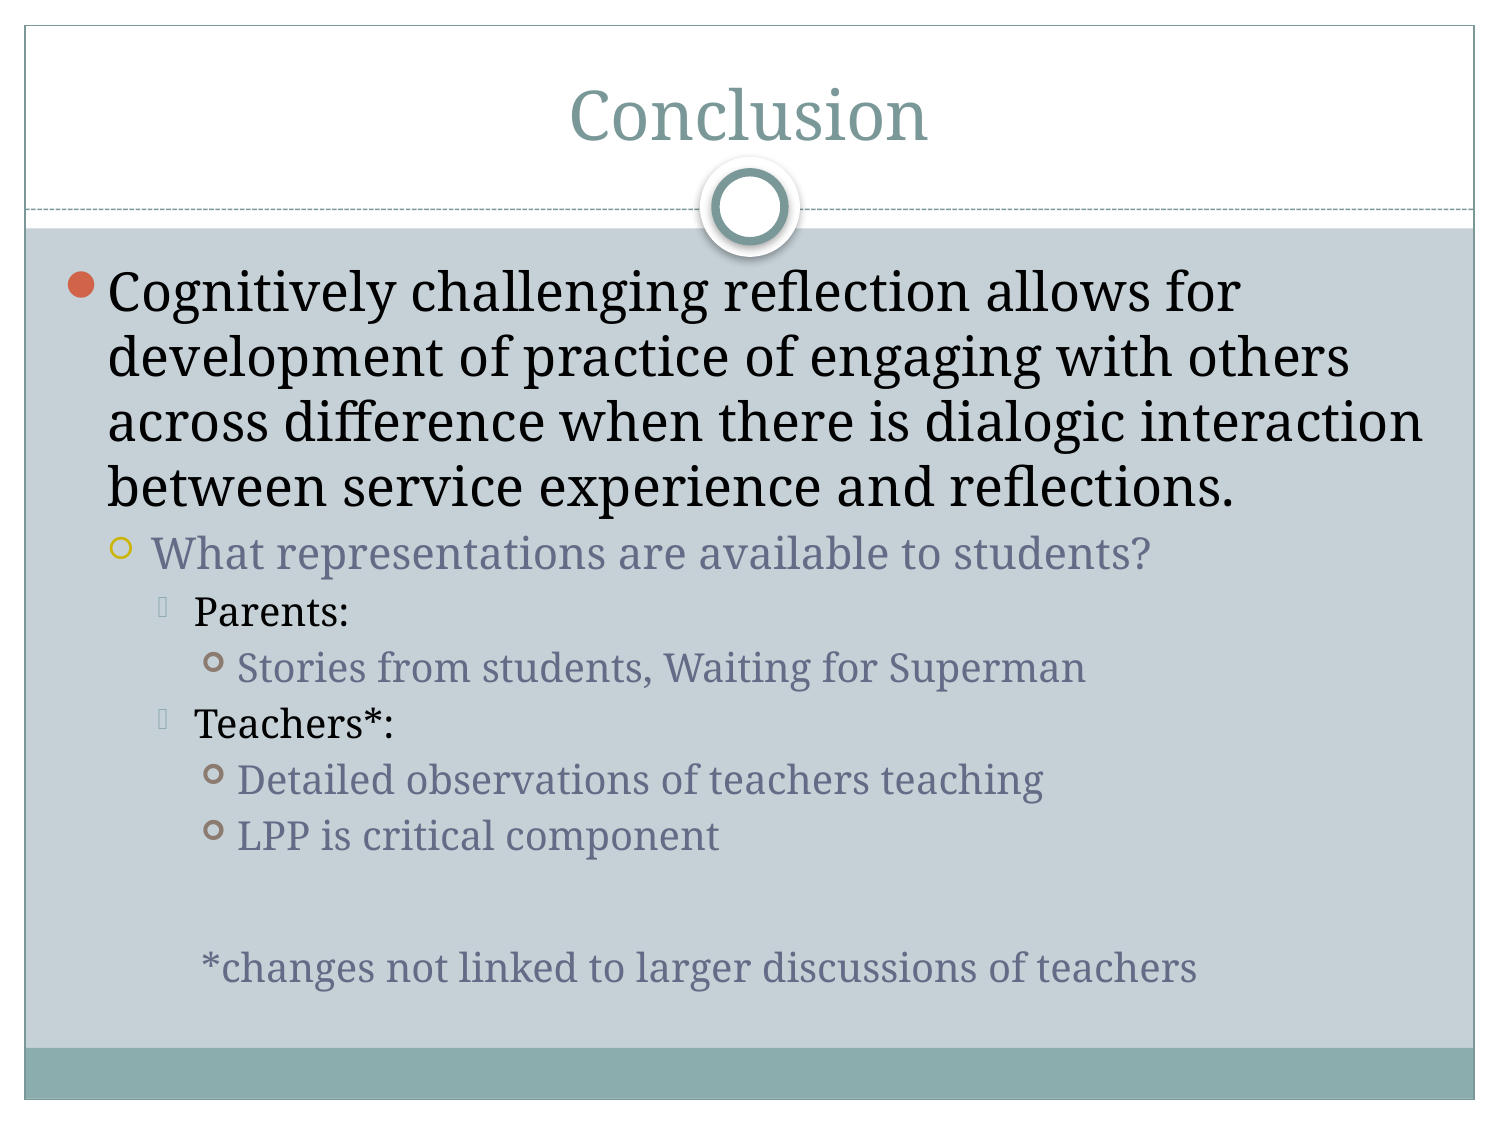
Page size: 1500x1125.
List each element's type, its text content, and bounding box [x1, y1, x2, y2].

title Conclusion [49, 37, 1450, 162]
list Cognitively challenging reflection allows for development of practice of engaging with others across difference when there is dialogic interaction between service experience and reflections. What representations are available to students? Parents: Stories from students, Waiting for Superman Teachers*: Detailed observations of teachers teaching LPP is critical component *changes not linked to larger discussions of teachers [49, 250, 1445, 1061]
